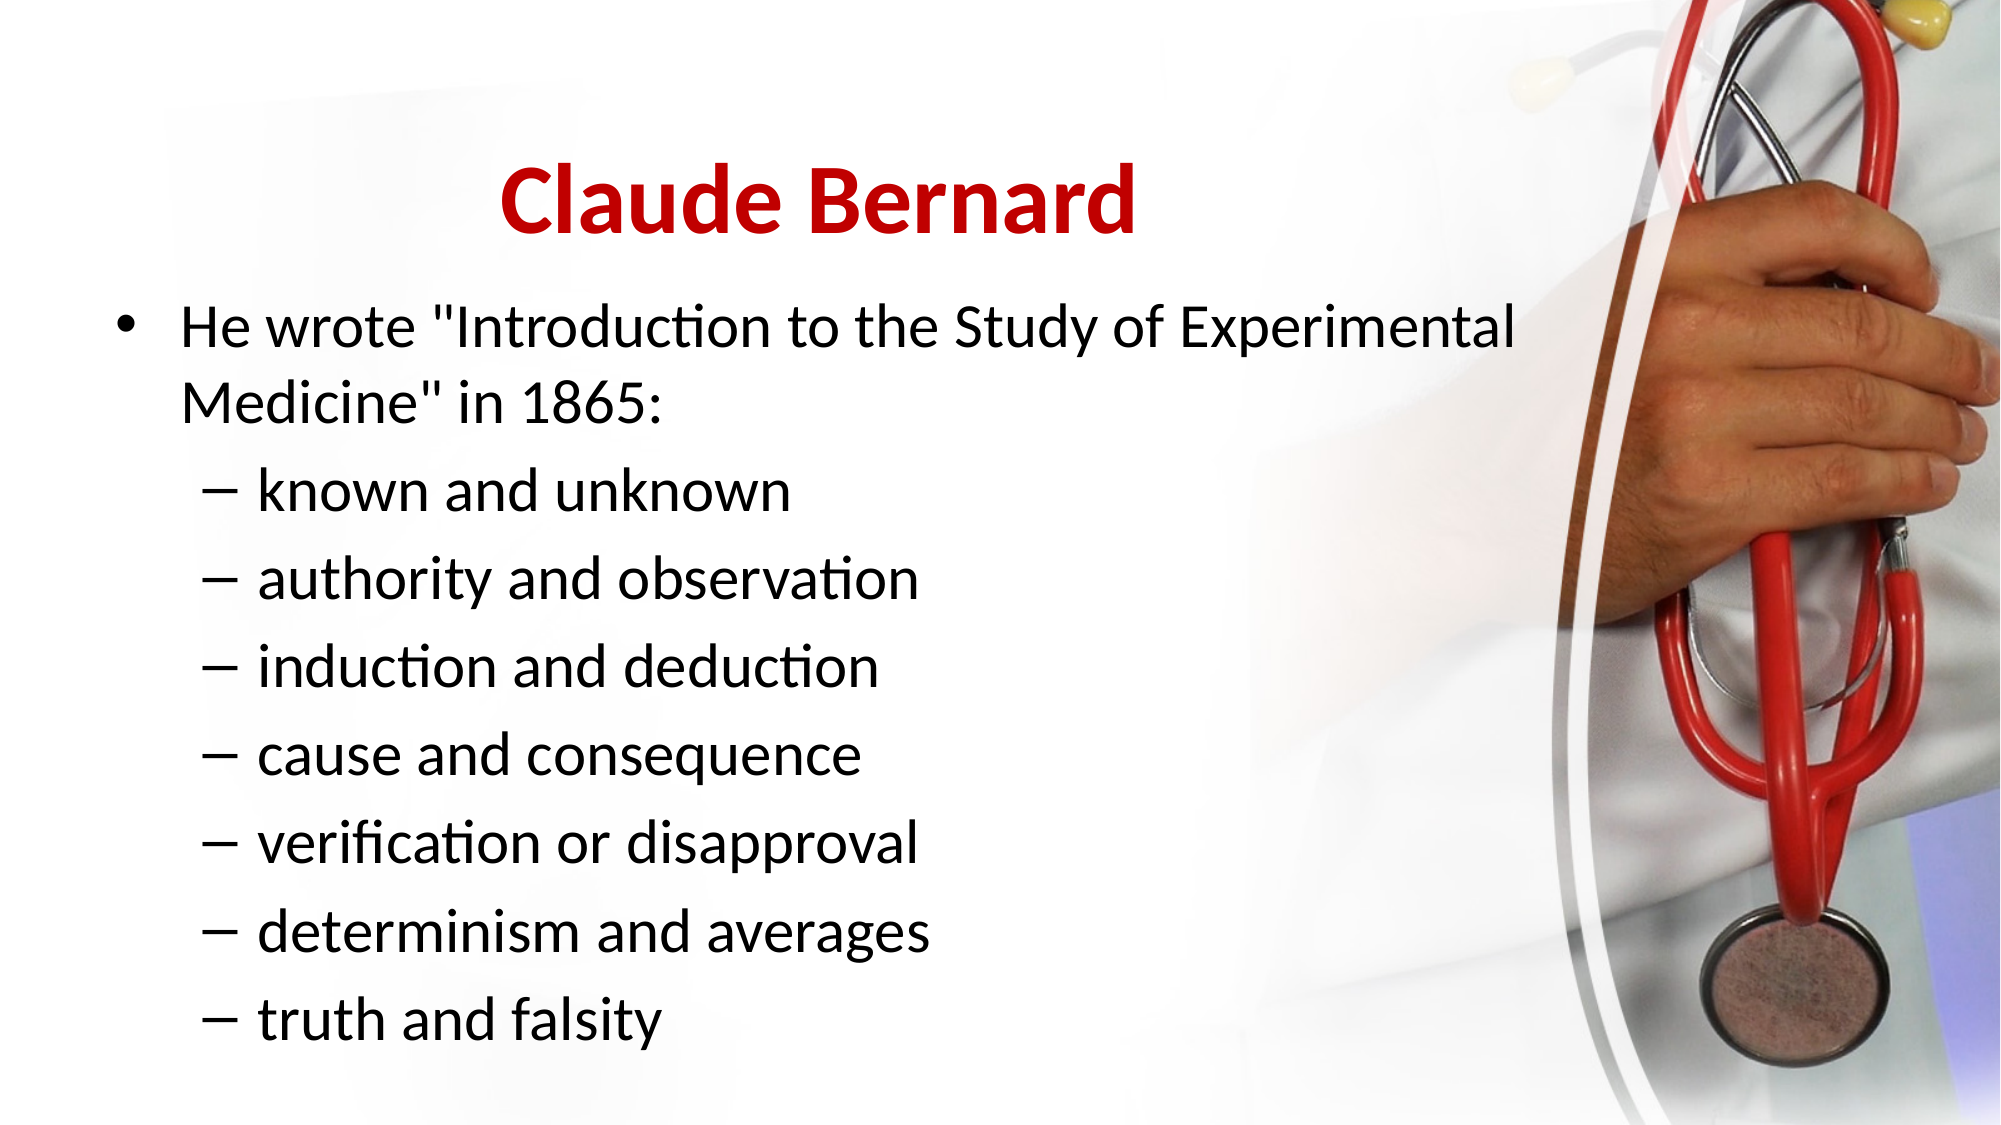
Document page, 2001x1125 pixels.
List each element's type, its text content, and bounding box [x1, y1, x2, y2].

picture [0, 0, 2001, 1125]
list He wrote "Introduction to the Study of Experimental Medicine" in 1865: known and unknown authority and observation induction and deduction cause and consequence verification or disapproval determinism and averages truth and falsity [100, 277, 1537, 1068]
title Claude Bernard [99, 110, 1540, 278]
